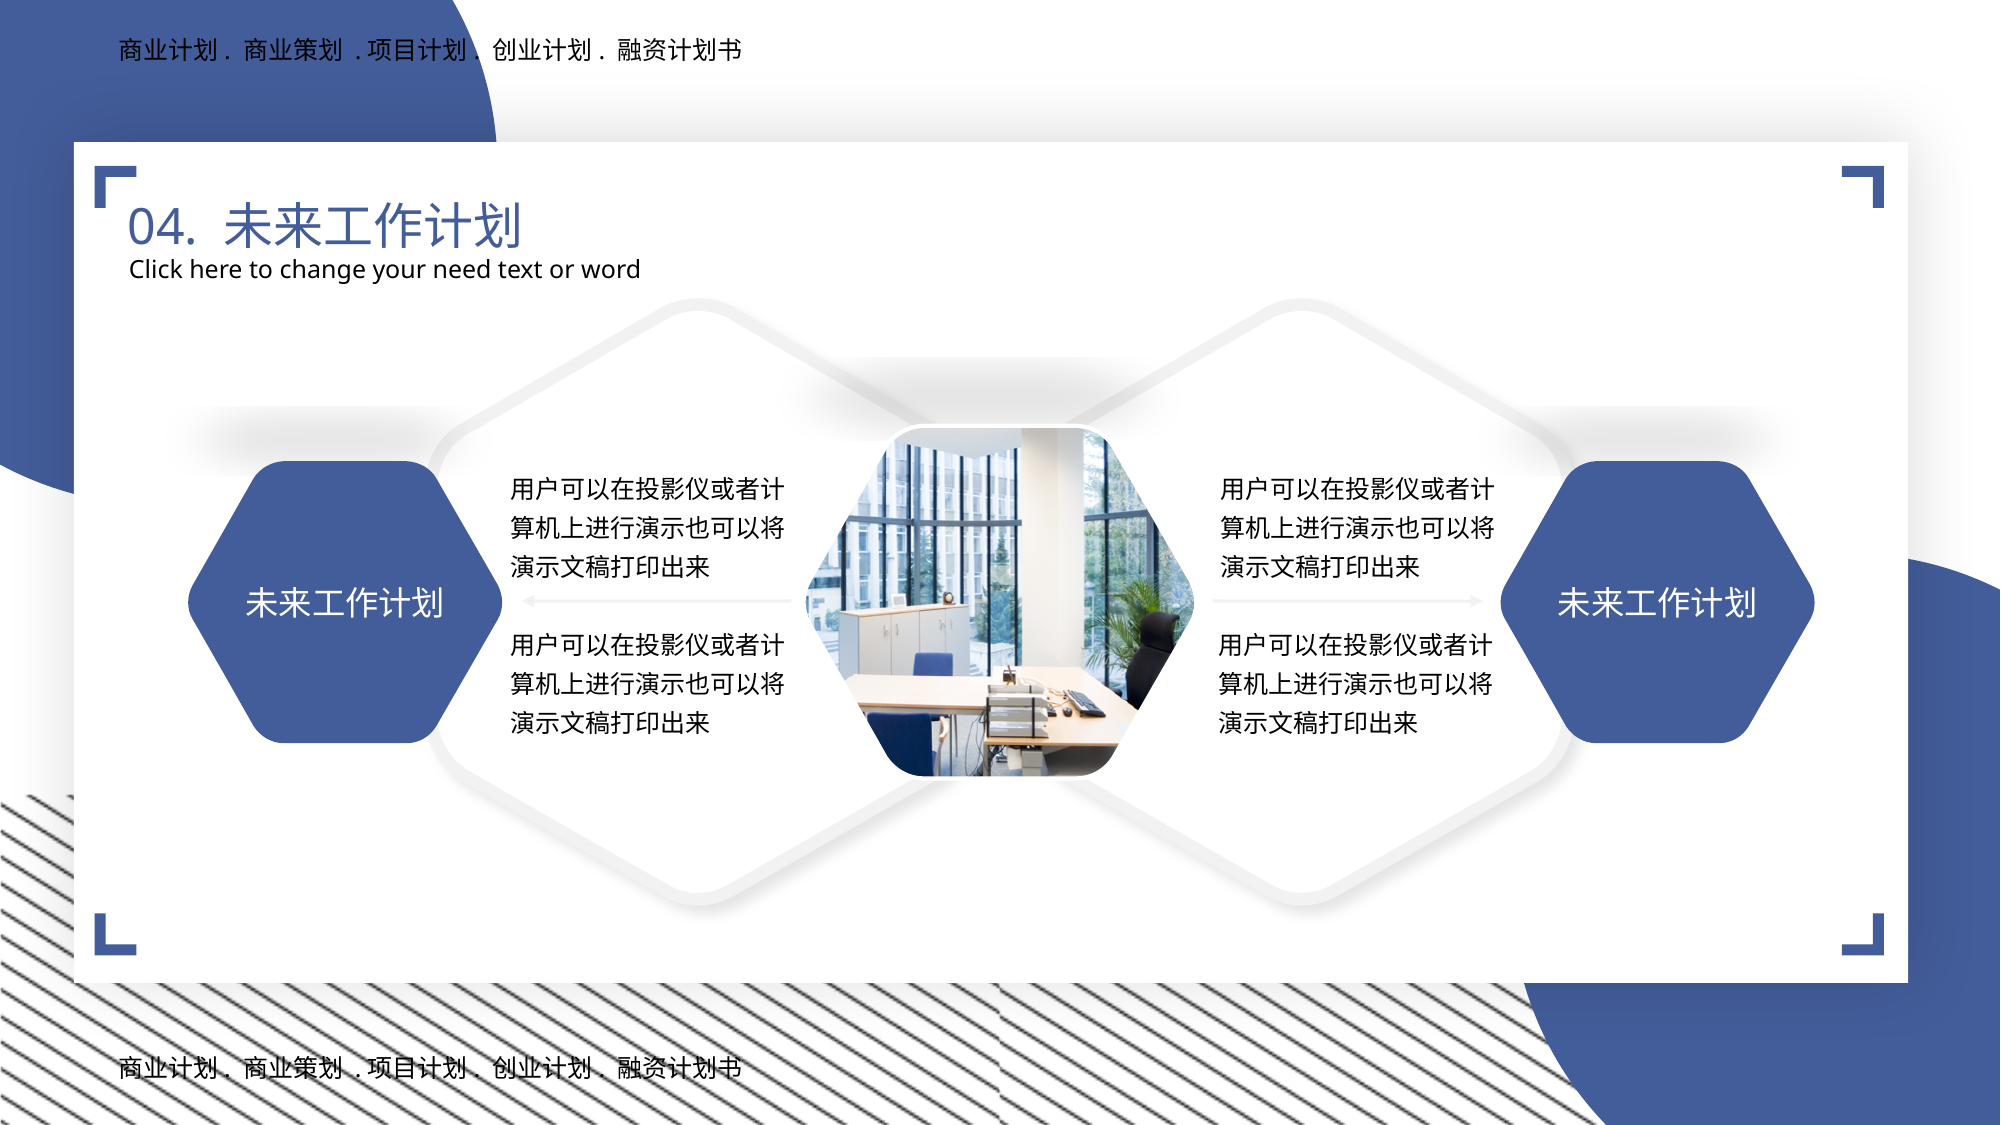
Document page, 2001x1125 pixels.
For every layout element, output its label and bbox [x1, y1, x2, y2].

text_box [73, 141, 1909, 983]
text_box [0, 0, 2000, 1125]
text_box [91, 27, 1909, 141]
text_box [114, 187, 733, 385]
text_box [91, 983, 1909, 1091]
